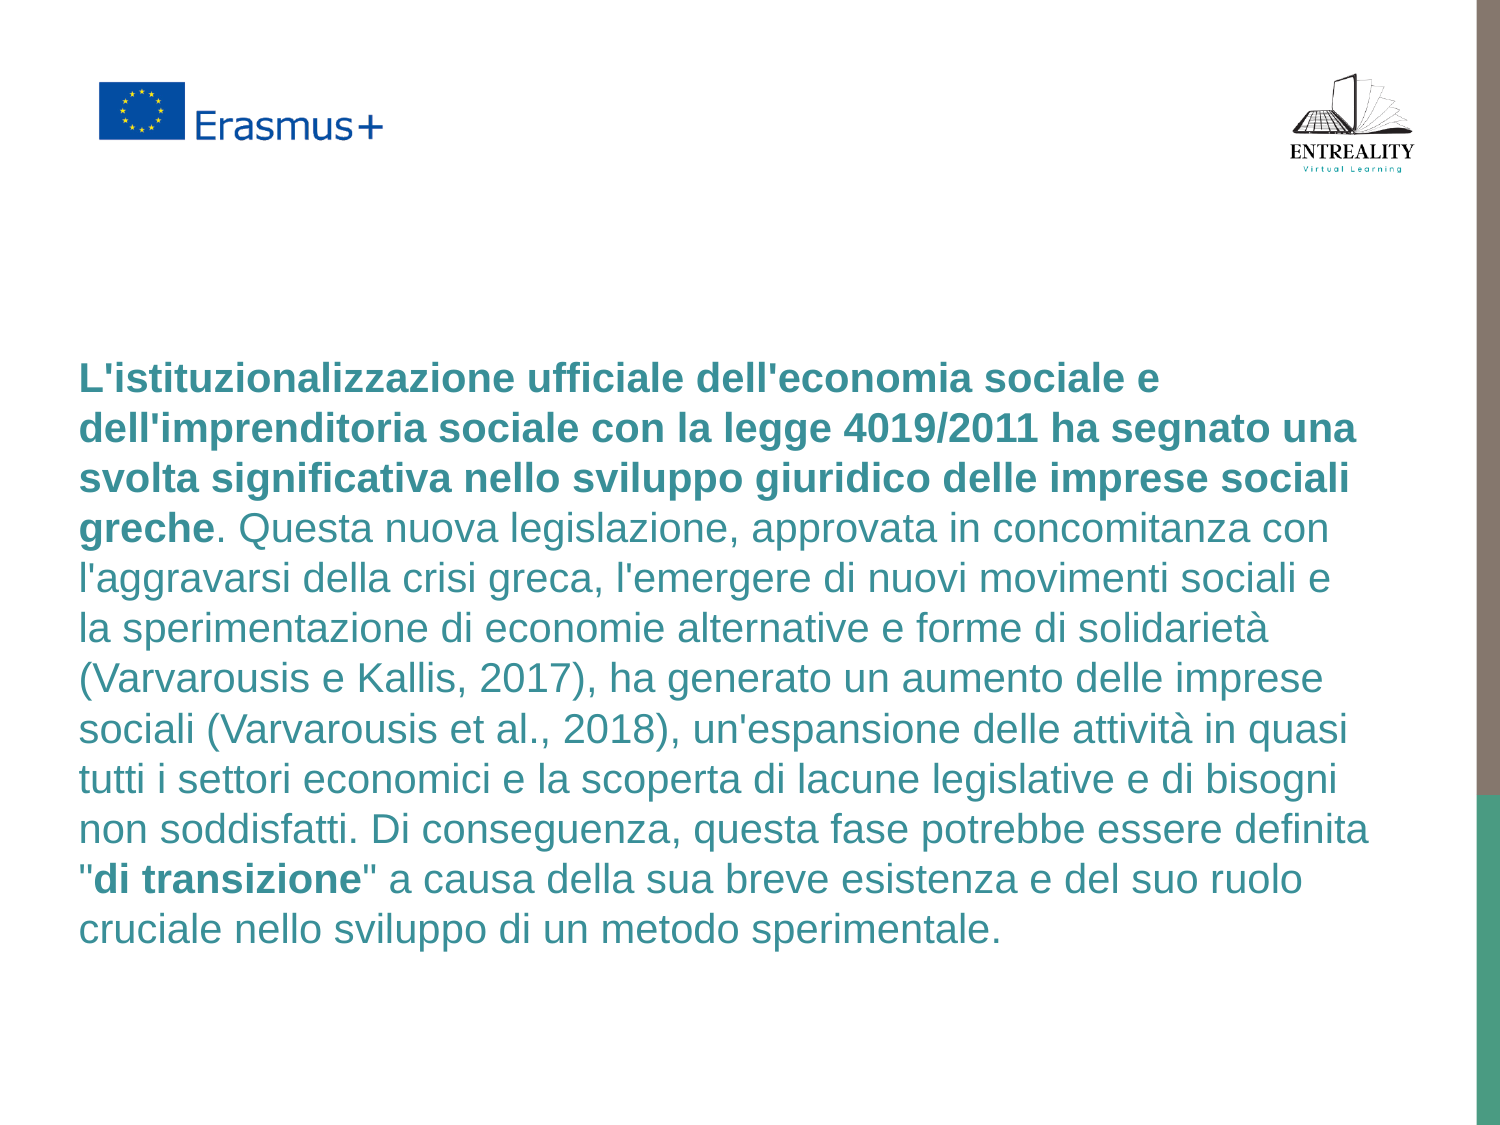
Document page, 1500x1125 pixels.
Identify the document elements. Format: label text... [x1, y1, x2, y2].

subtitle [105, 656, 1301, 751]
title L'istituzionalizzazione ufficiale dell'economia sociale e dell'imprenditoria sociale con la legge 4019/2011 ha segnato una svolta significativa nello sviluppo giuridico delle imprese sociali greche. Questa nuova legislazione, approvata in concomitanza con l'aggravarsi della crisi greca, l'emergere di nuovi movimenti sociali e la sperimentazione di economie alternative e forme di solidarietà (Varvarousis e Kallis, 2017), ha generato un aumento delle imprese sociali (Varvarousis et al., 2018), un'espansione delle attività in quasi tutti i settori economici e la scoperta di lacune legislative e di bisogni non soddisfatti. Di conseguenza, questa fase potrebbe essere definita "di transizione" a causa della sua breve esistenza e del suo ruolo cruciale nello sviluppo di un metodo sperimentale. [63, 412, 1388, 1040]
picture [1246, 17, 1458, 229]
picture [81, 64, 399, 156]
